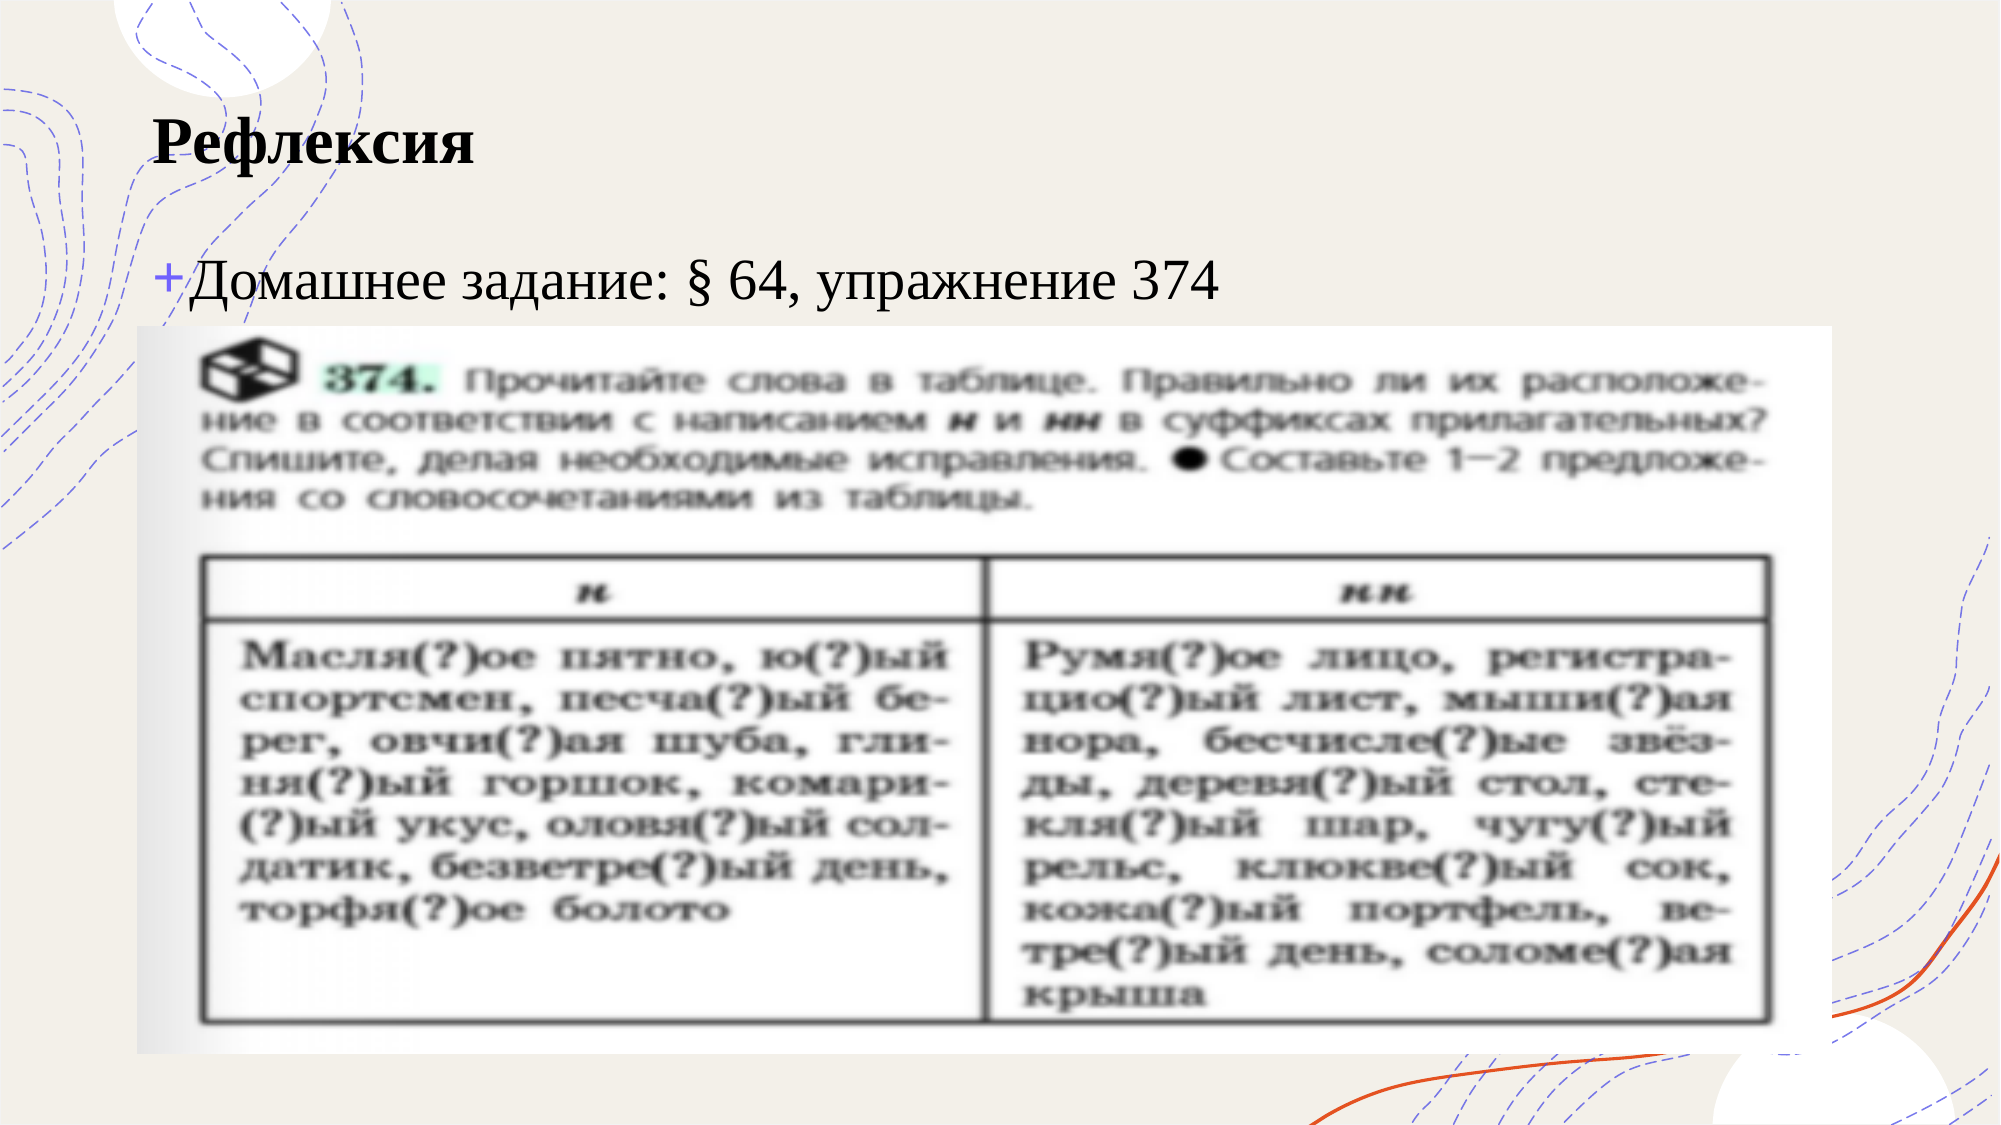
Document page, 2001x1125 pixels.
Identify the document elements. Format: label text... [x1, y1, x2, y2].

title Рефлексия [137, 59, 1863, 214]
list Домашнее задание: § 64, упражнение 374 [137, 227, 1863, 1014]
picture [137, 326, 1832, 1054]
